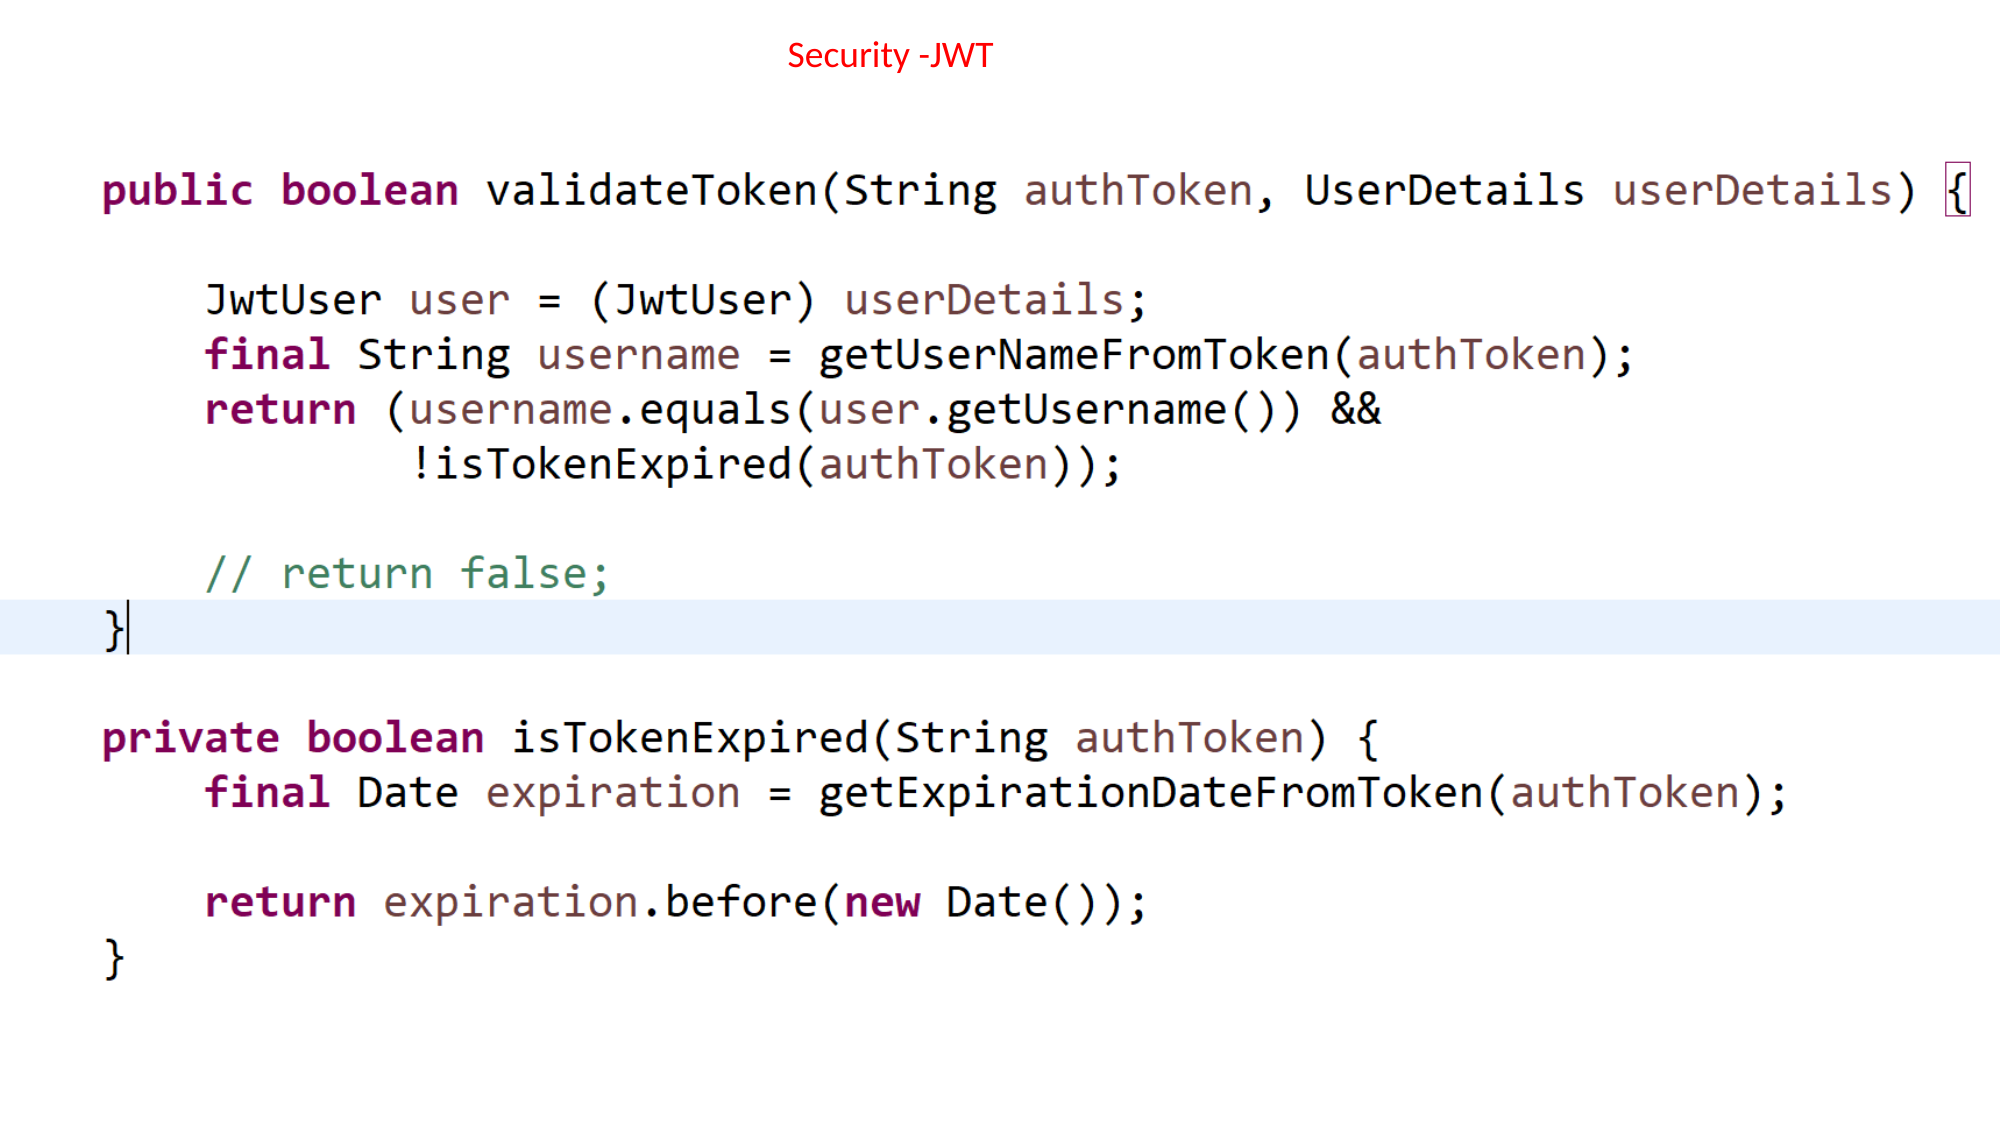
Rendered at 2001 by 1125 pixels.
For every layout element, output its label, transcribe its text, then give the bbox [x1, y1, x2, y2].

picture [0, 142, 2000, 983]
text_box Security -JWT [368, 16, 1413, 88]
